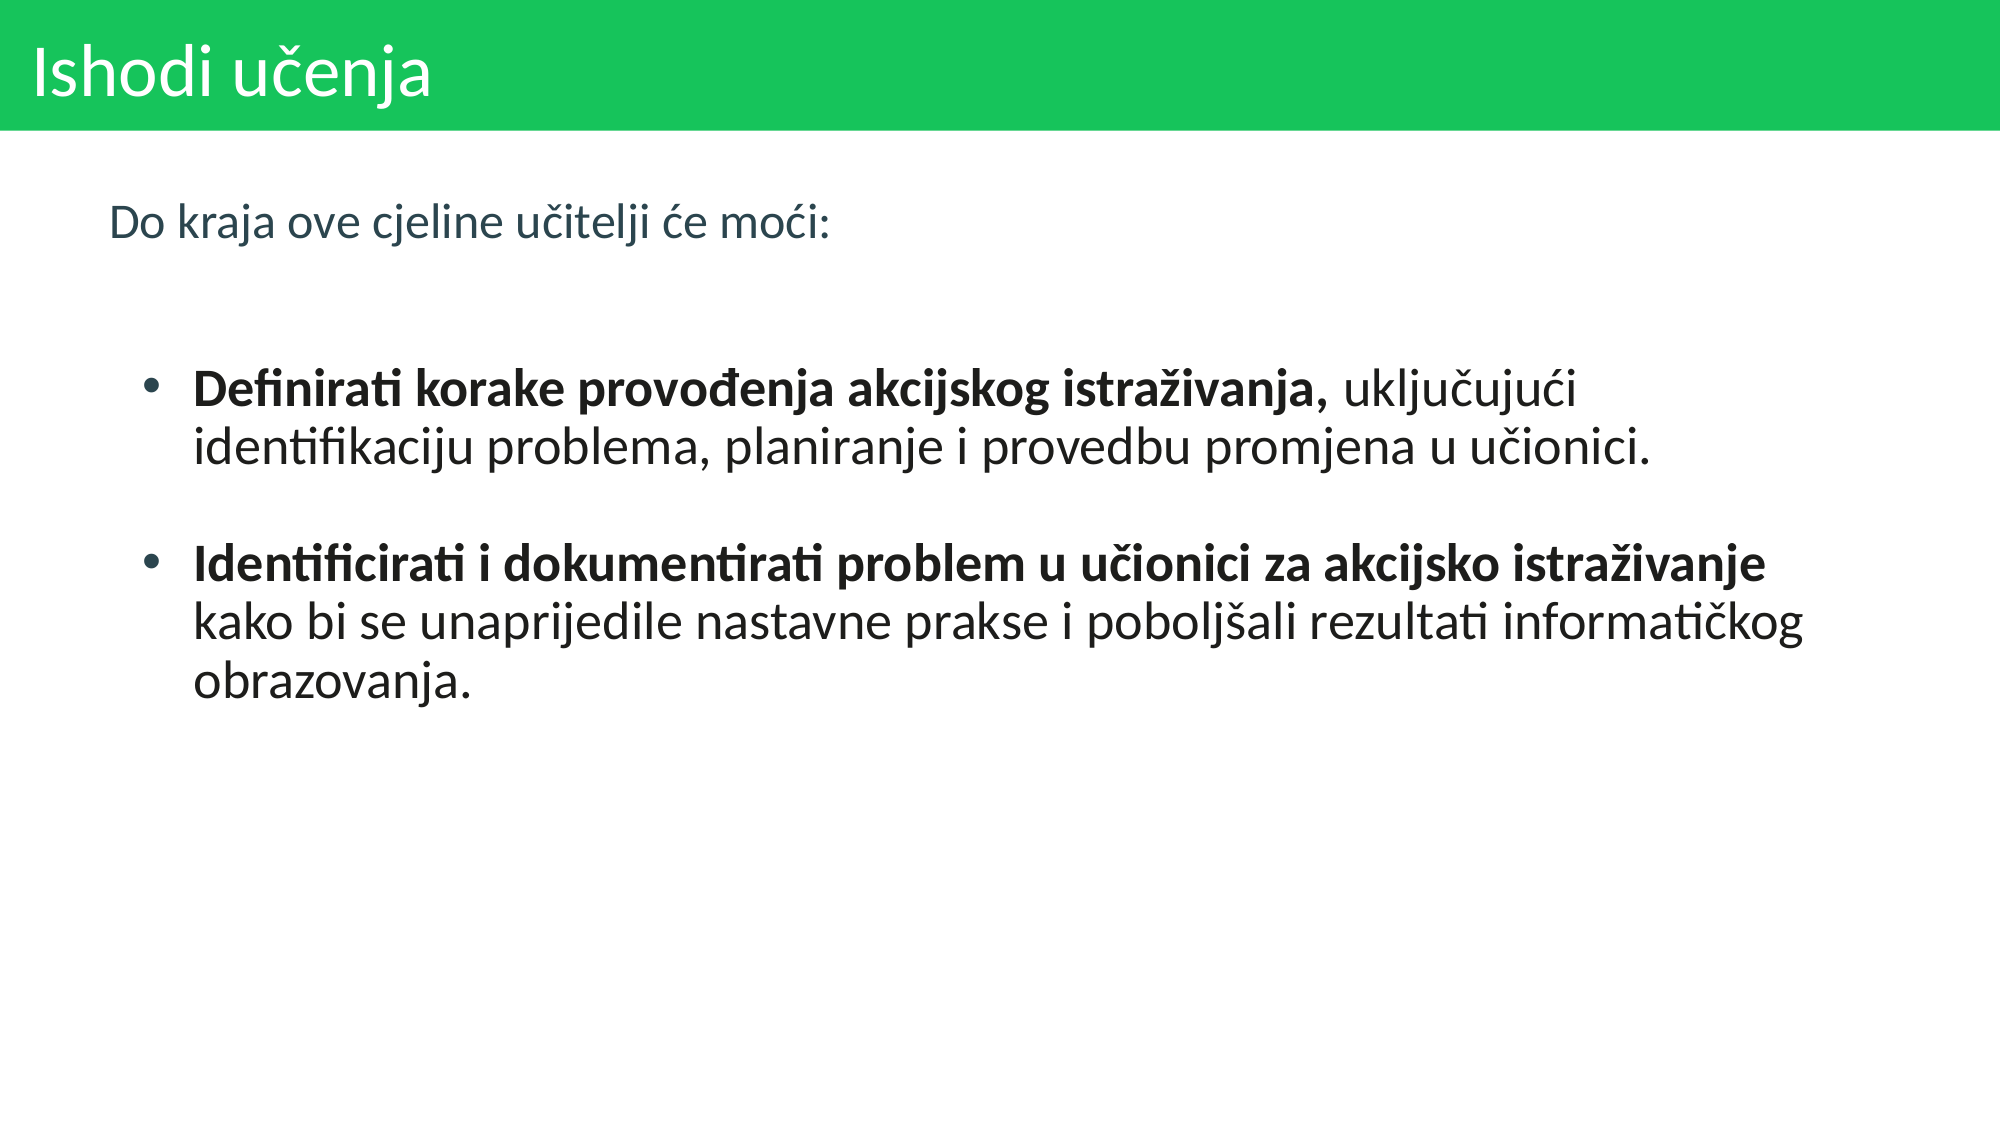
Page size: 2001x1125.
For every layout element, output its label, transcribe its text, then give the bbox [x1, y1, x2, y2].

list Do kraja ove cjeline učitelji će moći: Definirati korake provođenja akcijskog istraživanja, uključujući identifikaciju problema, planiranje i provedbu promjena u učionici. Identificirati i dokumentirati problem u učionici za akcijsko istraživanje kako bi se unaprijedile nastavne prakse i poboljšali rezultati informatičkog obrazovanja. [56, 188, 1876, 1056]
title Ishodi učenja [16, 13, 1976, 131]
